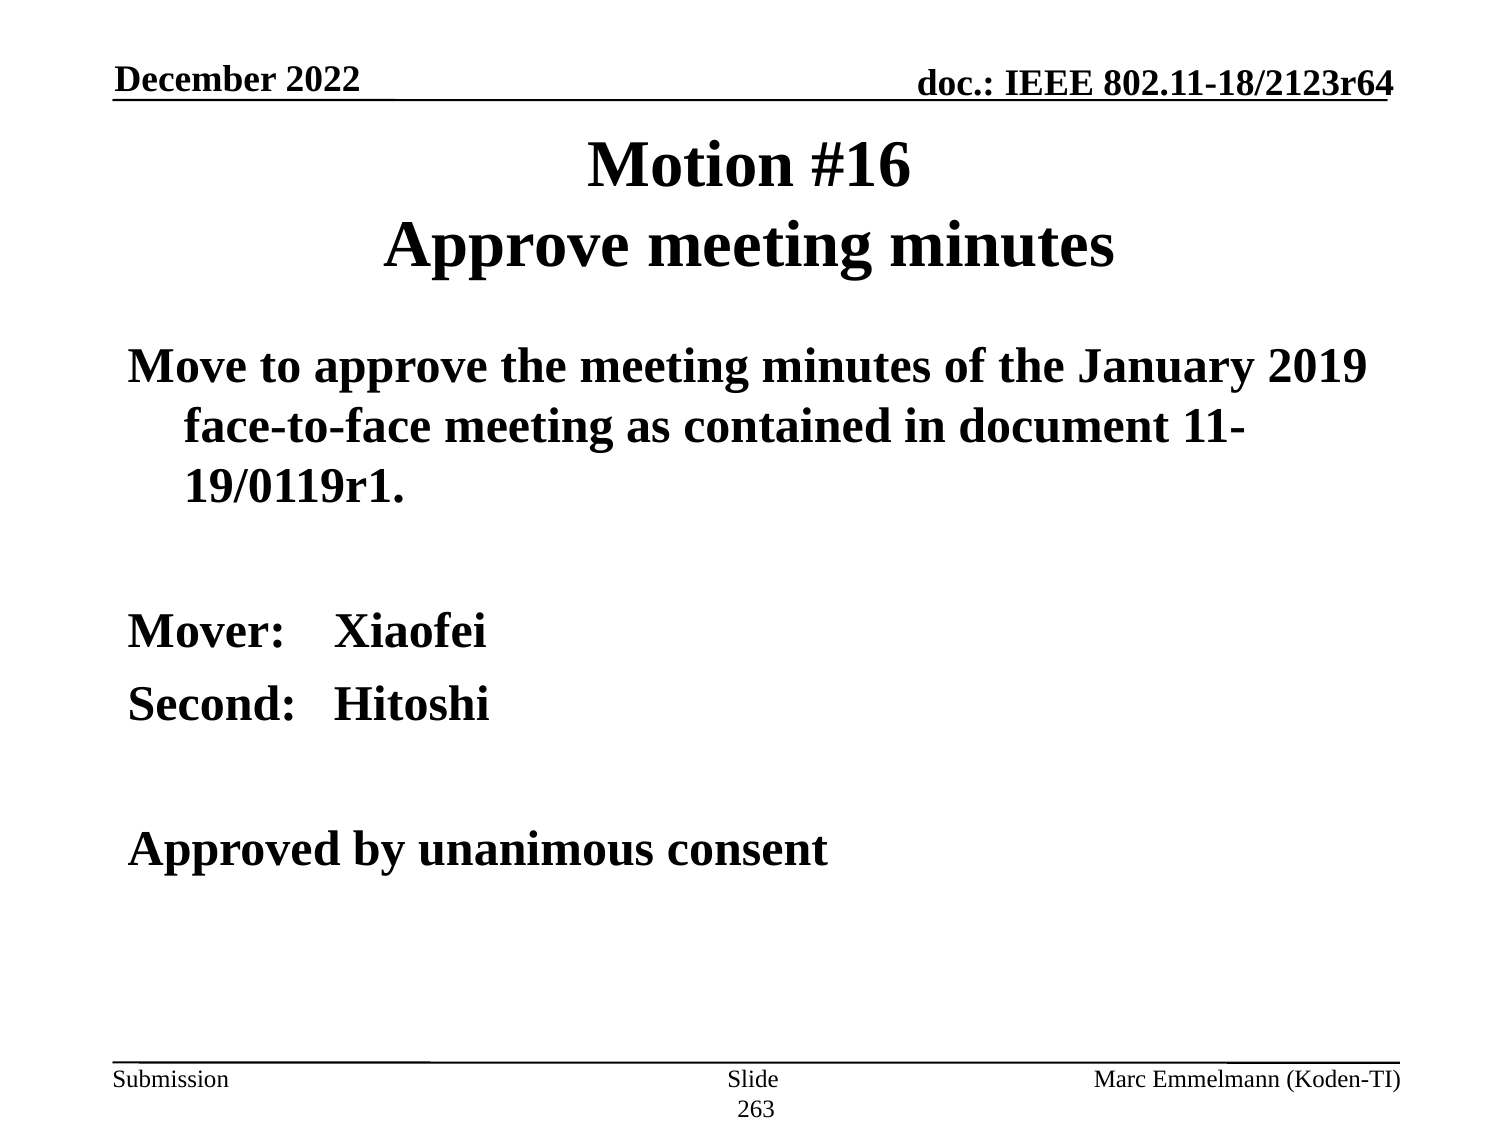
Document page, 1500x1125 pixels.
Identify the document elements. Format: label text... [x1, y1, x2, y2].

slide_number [114, 54, 423, 100]
title Motion #16 Approve meeting minutes [112, 112, 1388, 288]
footer Marc Emmelmann (Koden-TI) [878, 1061, 1402, 1093]
slide_number Slide 263 [712, 1061, 800, 1123]
list Move to approve the meeting minutes of the January 2019 face-to-face meeting as contained in document 11-19/0119r1. Mover: Xiaofei Second: Hitoshi Approved by unanimous consent [112, 324, 1388, 1000]
